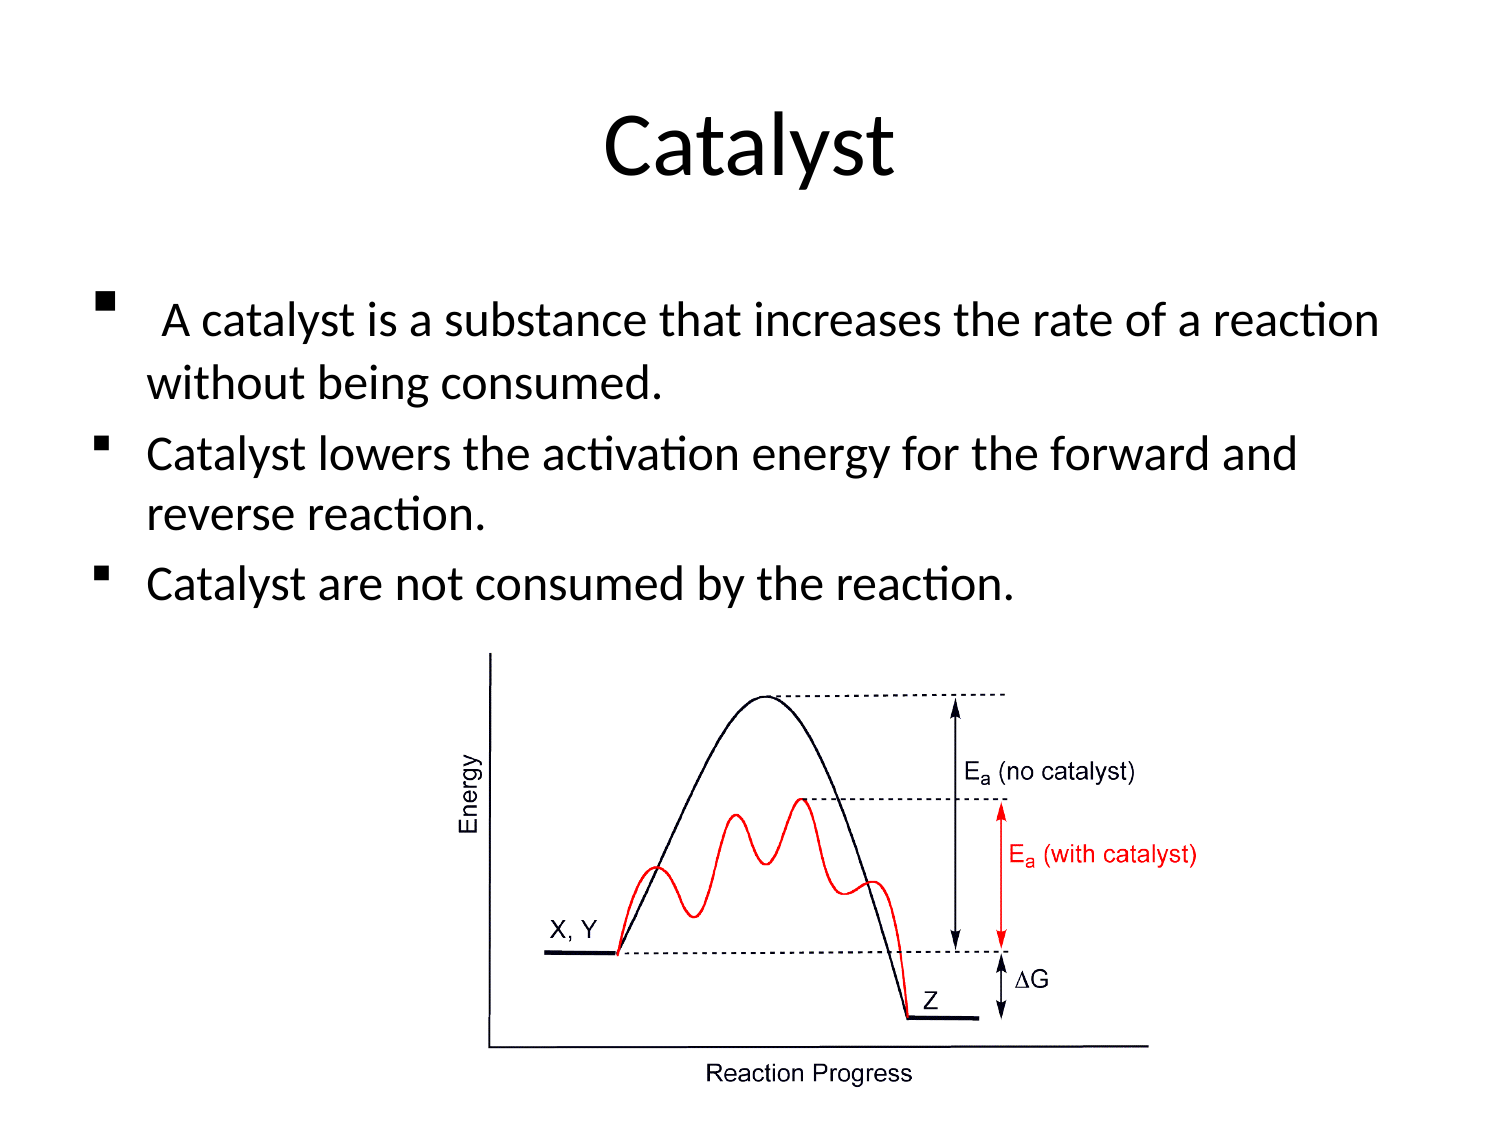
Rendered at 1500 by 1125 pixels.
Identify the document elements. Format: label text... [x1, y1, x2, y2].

list A catalyst is a substance that increases the rate of a reaction without being consumed. Catalyst lowers the activation energy for the forward and reverse reaction. Catalyst are not consumed by the reaction. [75, 262, 1425, 1005]
picture [449, 649, 1201, 1091]
title Catalyst [75, 45, 1425, 233]
